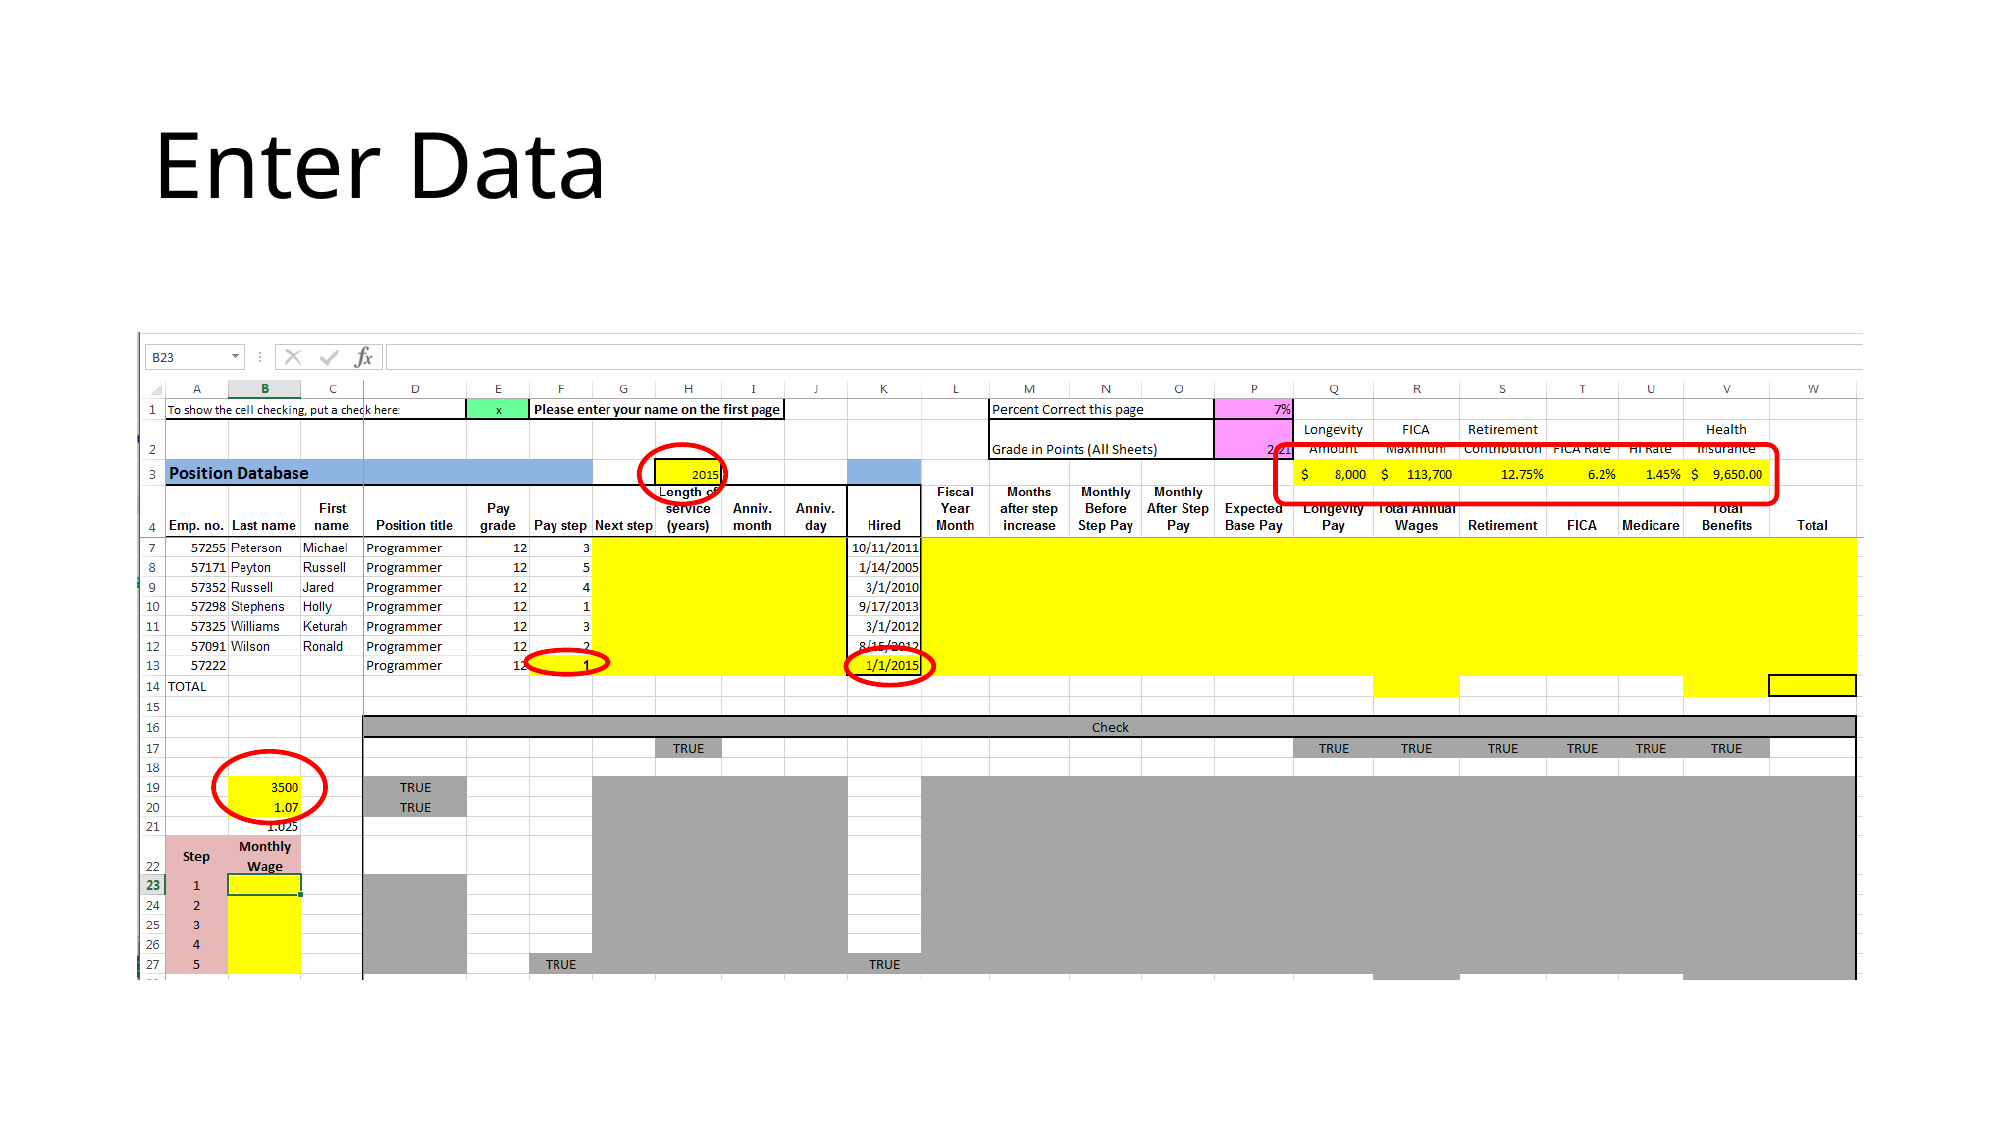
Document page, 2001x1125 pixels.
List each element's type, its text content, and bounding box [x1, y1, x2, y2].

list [137, 332, 1863, 980]
title Enter Data [137, 59, 1863, 278]
